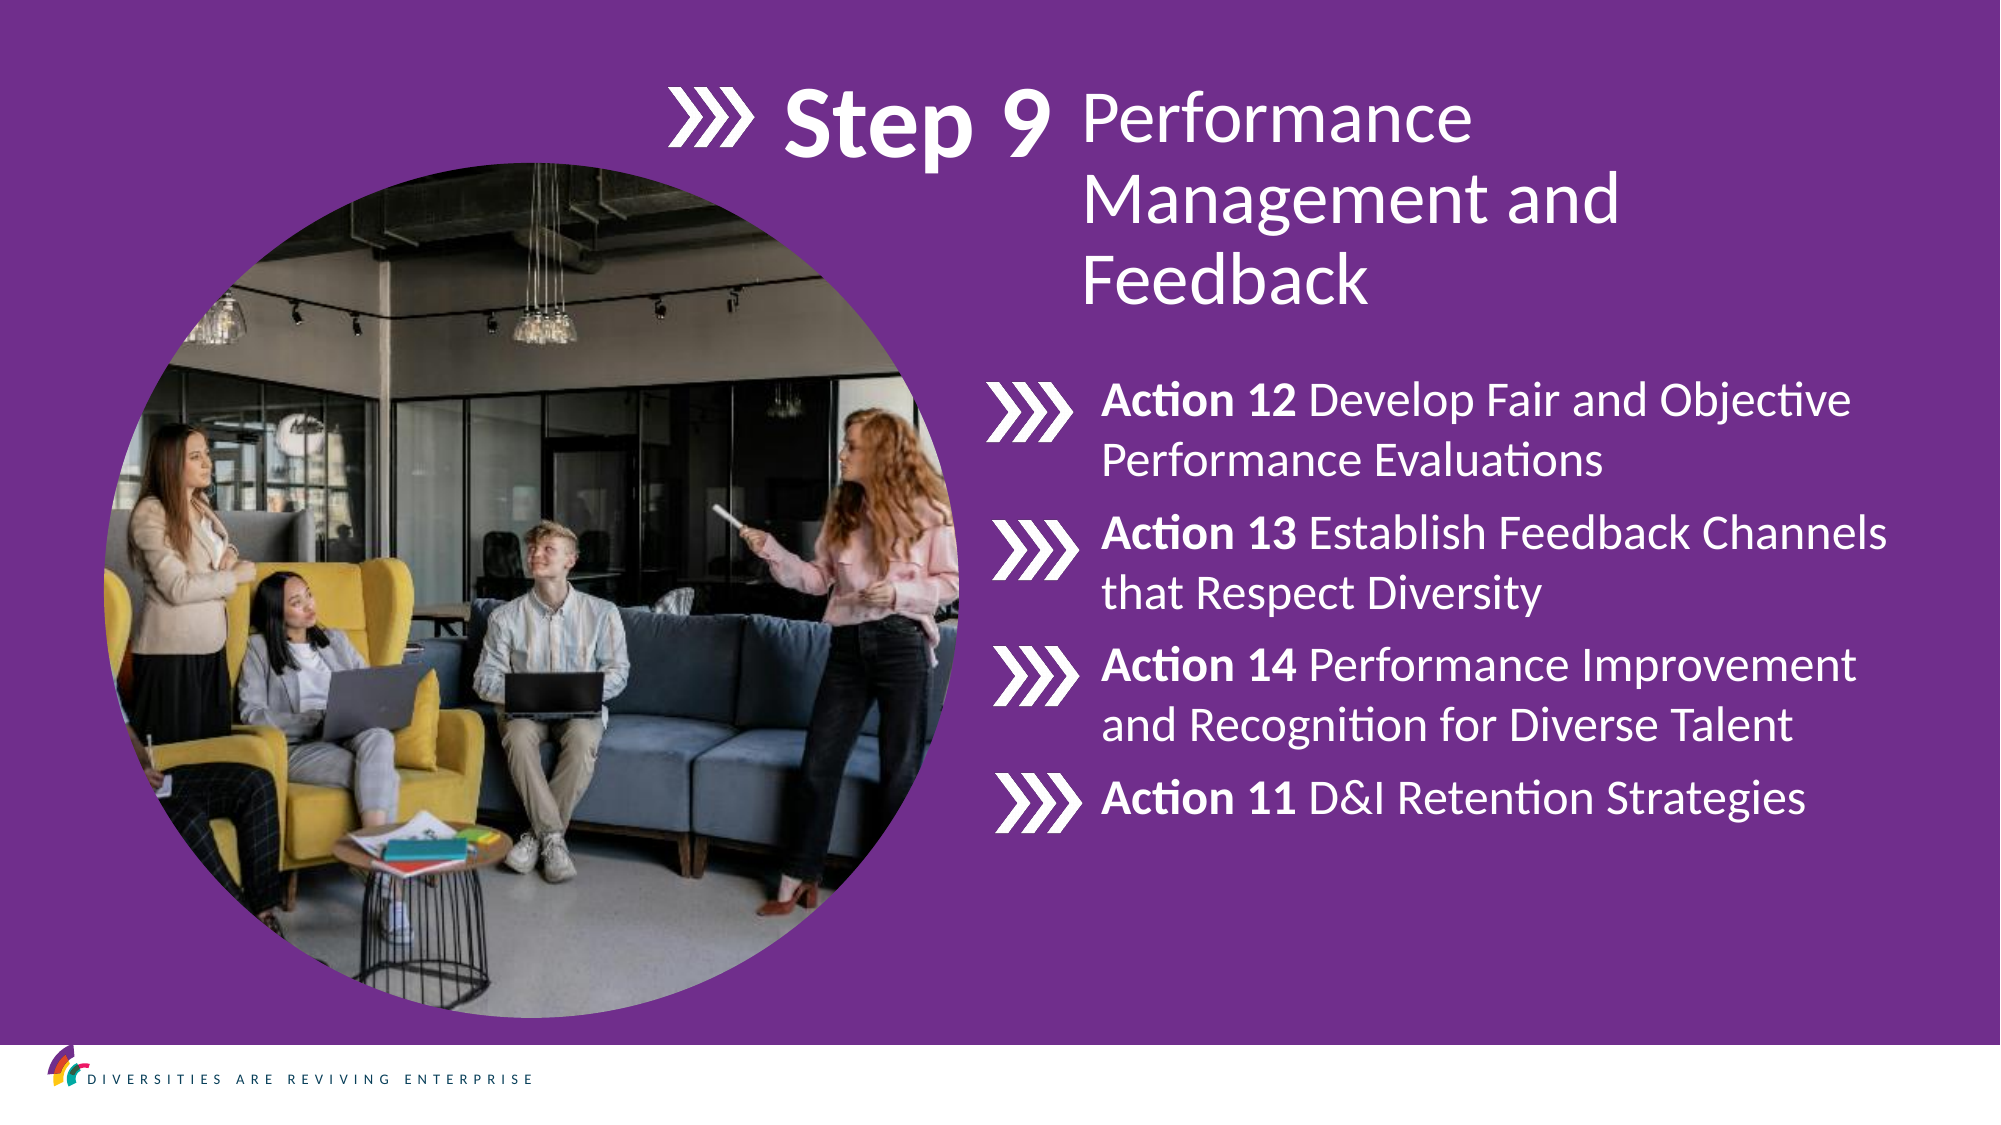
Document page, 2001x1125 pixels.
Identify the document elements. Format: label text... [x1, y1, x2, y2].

list Performance Management and Feedback [1066, 121, 1896, 277]
picture [977, 360, 1081, 464]
text_box Action 12 Develop Fair and Objective Performance Evaluations Action 13 Establish Feedback Channels that Respect Diversity Action 14 Performance Improvement and Recognition for Diverse Talent Action 11 D&I Retention Strategies [1086, 359, 1942, 1050]
text_box Step 9 [768, 46, 1068, 186]
picture [983, 498, 1087, 602]
picture [103, 65, 959, 1018]
picture [984, 624, 1087, 728]
picture [986, 751, 1090, 855]
